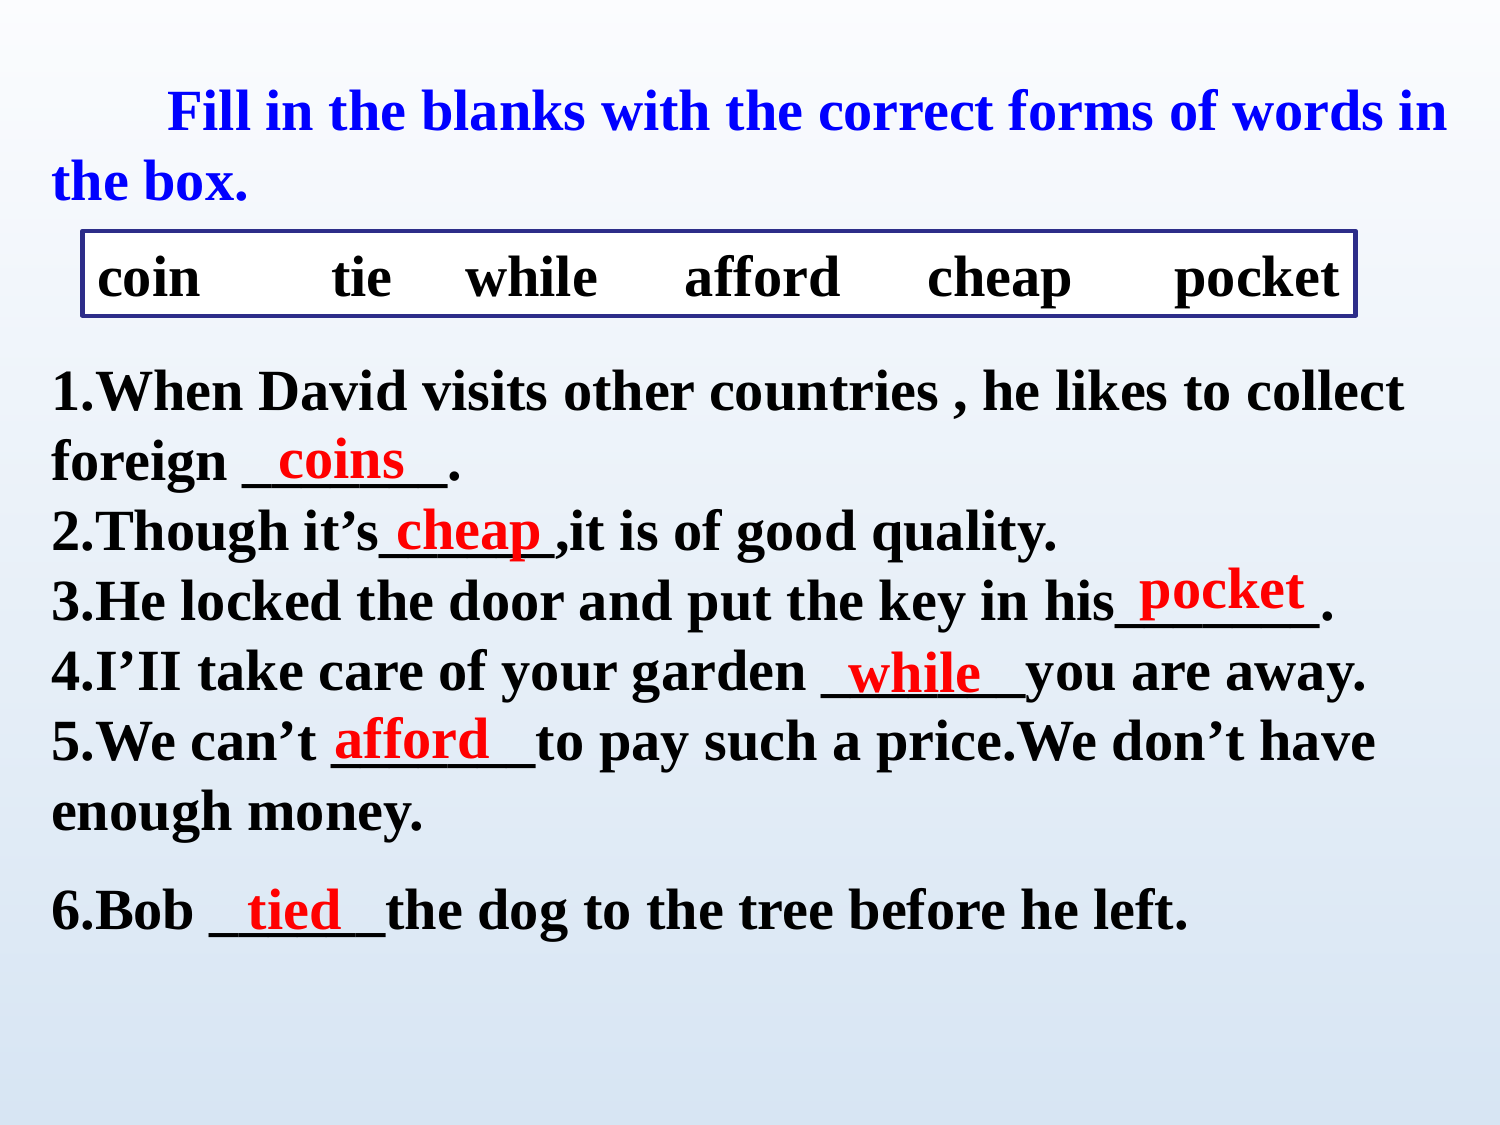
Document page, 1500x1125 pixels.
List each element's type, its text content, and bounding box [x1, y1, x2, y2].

text_box coin tie while afford cheap pocket [80, 229, 1358, 318]
text_box while [834, 627, 1125, 712]
text_box pocket [1124, 542, 1399, 627]
text_box coins [263, 413, 443, 498]
text_box tied [233, 863, 630, 949]
text_box Fill in the blanks with the correct forms of words in the box. 1.When David visits other countries , he likes to collect foreign _______. 2.Though it’s______,it is of good quality. 3.He locked the door and put the key in his_______. 4.I’II take care of your garden _______you are away. 5.We can’t _______to pay such a price.We don’t have enough money. 6.Bob ______the dog to the tree before he left. [36, 64, 1500, 1048]
text_box afford [319, 693, 544, 778]
text_box cheap [381, 484, 658, 570]
